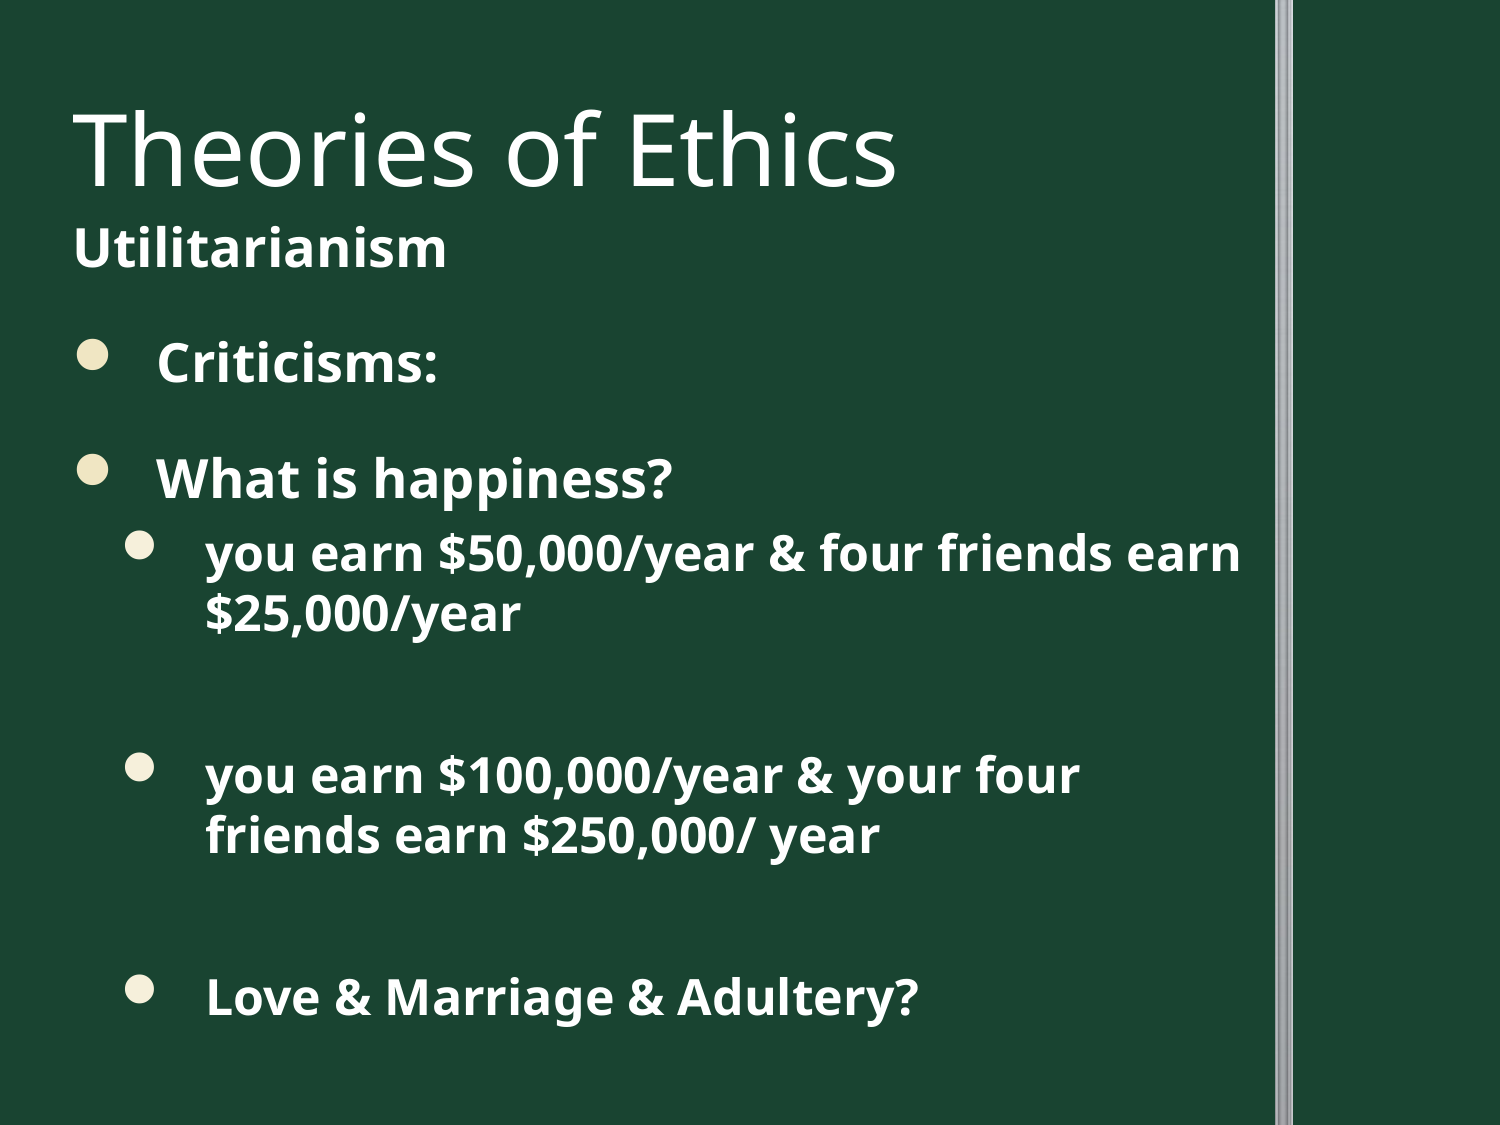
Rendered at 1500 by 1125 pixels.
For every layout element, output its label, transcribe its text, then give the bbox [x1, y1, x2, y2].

title Theories of Ethics [57, 86, 1220, 206]
list Utilitarianism Criticisms: What is happiness? you earn $50,000/year & four friends earn $25,000/year you earn $100,000/year & your four friends earn $250,000/ year Love & Marriage & Adultery? [57, 206, 1268, 1125]
picture [1275, 0, 1293, 1125]
